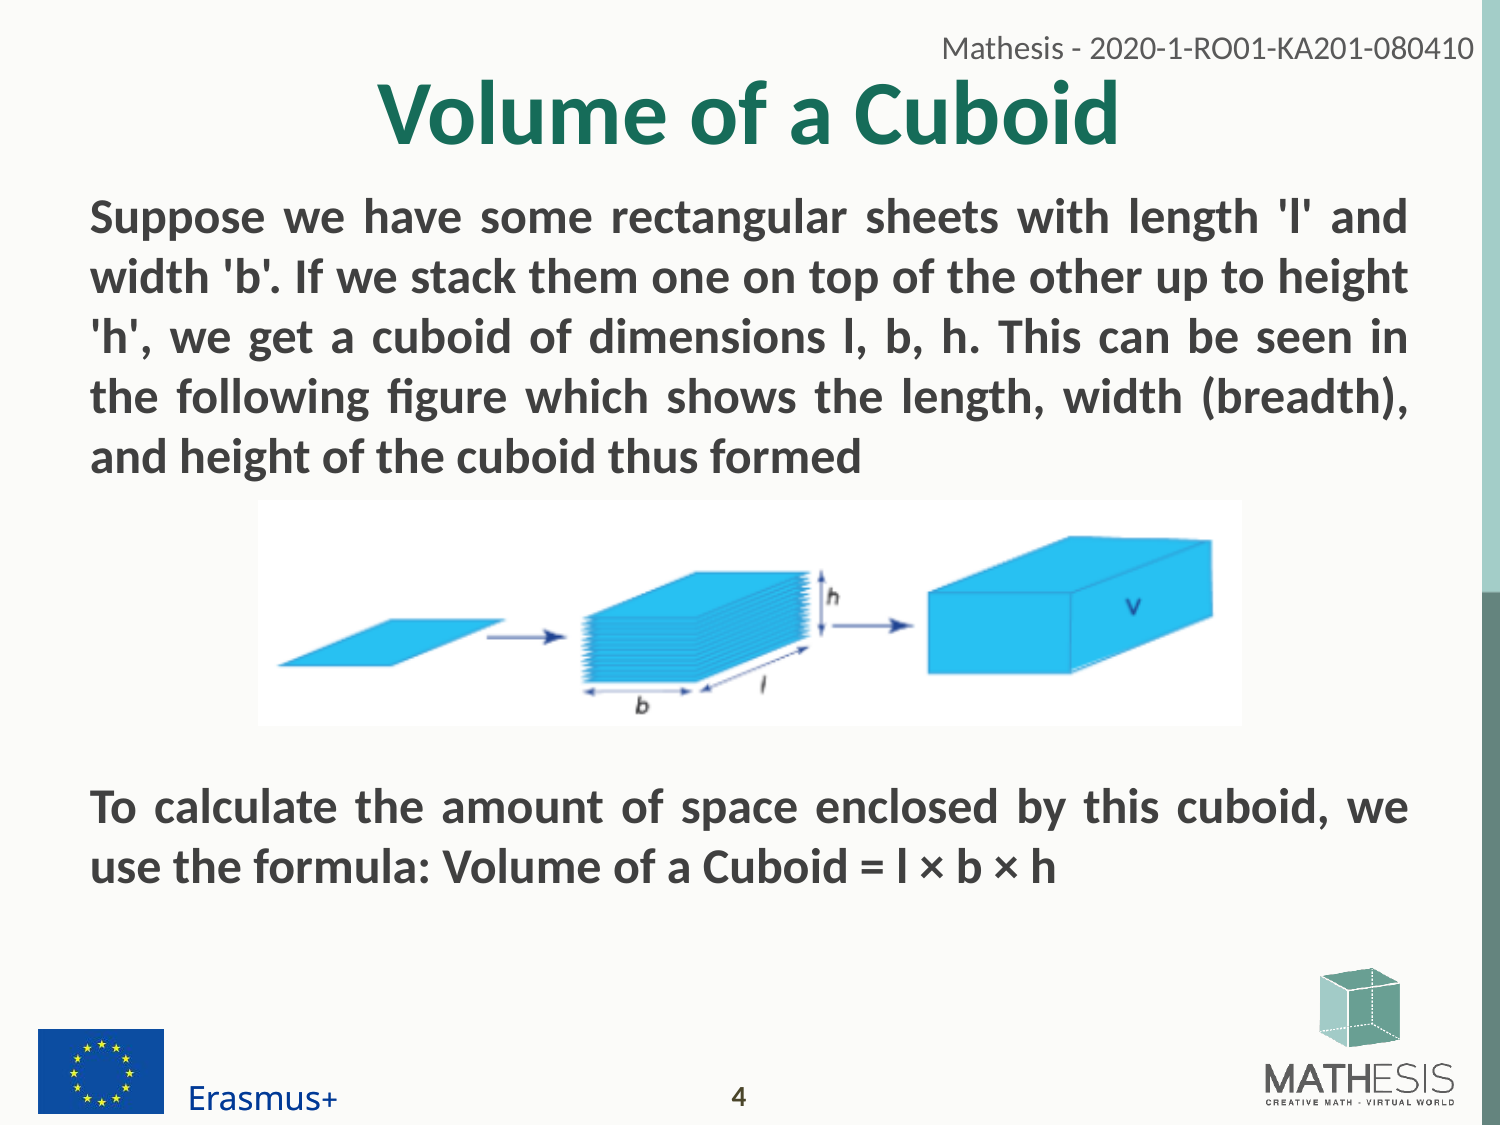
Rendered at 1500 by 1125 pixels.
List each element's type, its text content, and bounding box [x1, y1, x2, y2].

picture [38, 1029, 164, 1114]
title Volume of a Cuboid [75, 45, 1425, 176]
list Suppose we have some rectangular sheets with length 'l' and width 'b'. If we stack them one on top of the other up to height 'h', we get a cuboid of dimensions l, b, h. This can be seen in the following figure which shows the length, width (breadth), and height of the cuboid thus formed To calculate the amount of space enclosed by this cuboid, we use the formula: Volume of a Cuboid = l × b × h [75, 176, 1425, 1051]
picture [258, 500, 1242, 726]
